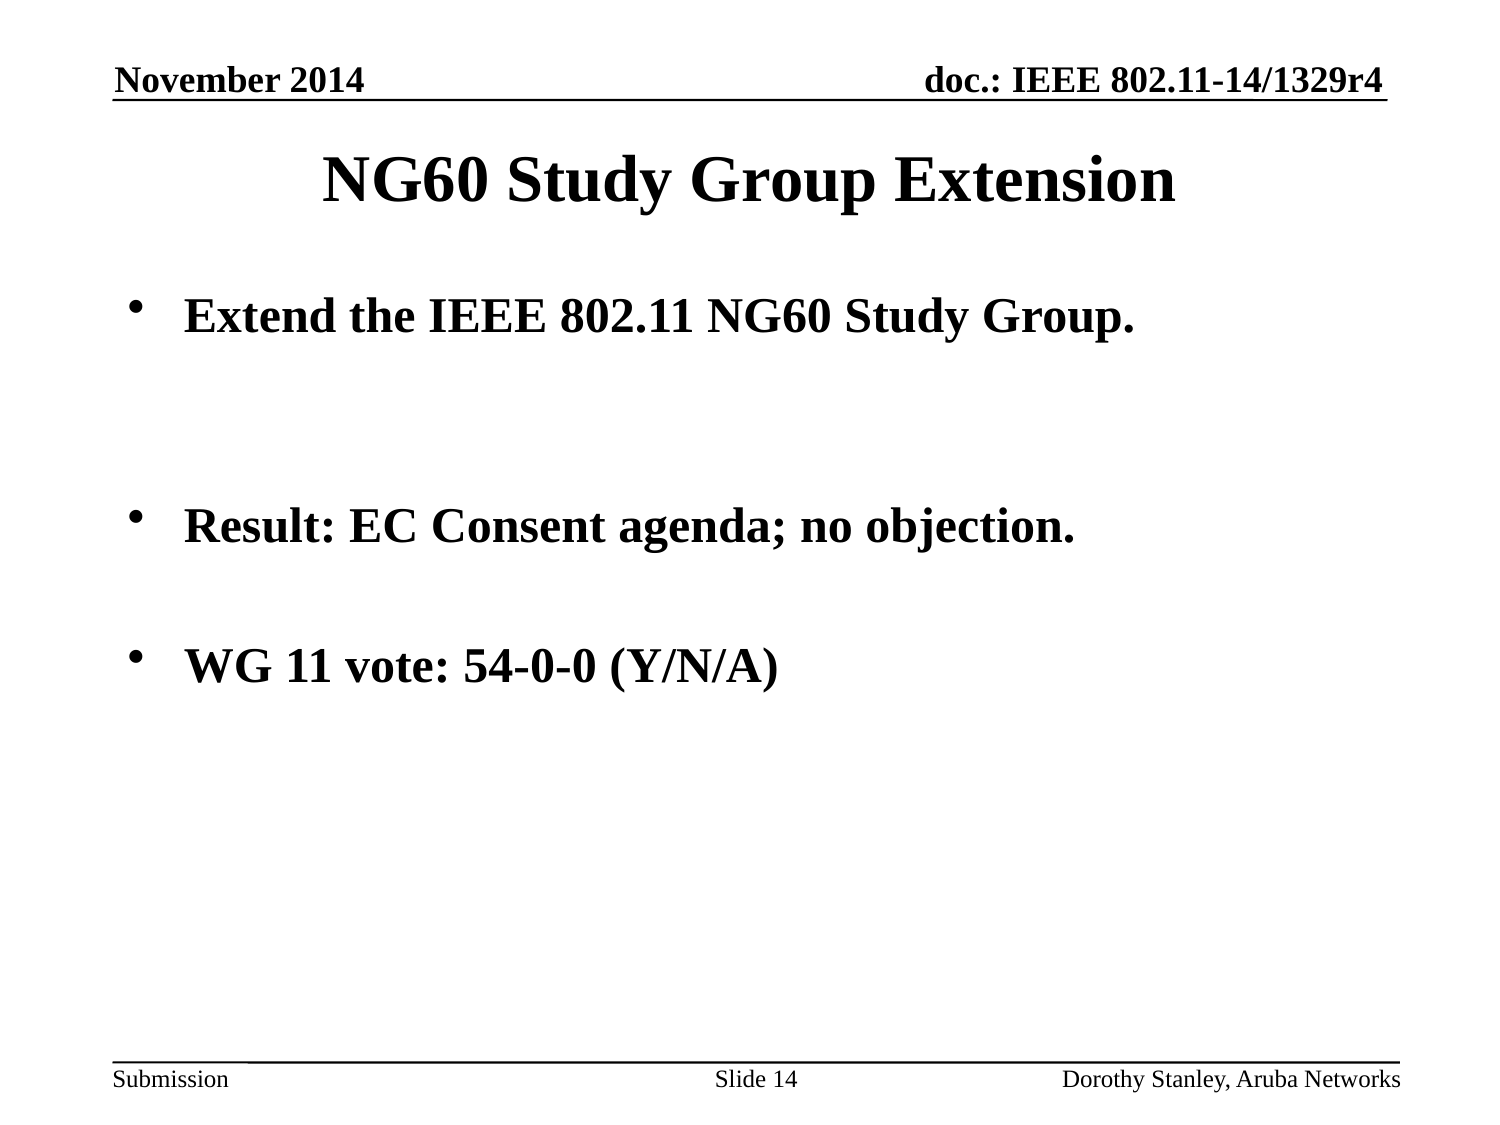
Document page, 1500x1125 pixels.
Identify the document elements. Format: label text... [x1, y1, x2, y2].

footer Dorothy Stanley, Aruba Networks [1024, 1061, 1402, 1093]
text_box NG60 Study Group Extension [112, 87, 1388, 263]
slide_number Slide 14 [712, 1061, 800, 1093]
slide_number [114, 54, 374, 101]
text_box Extend the IEEE 802.11 NG60 Study Group. Result: EC Consent agenda; no objection. WG 11 vote: 54-0-0 (Y/N/A) [112, 274, 1388, 950]
